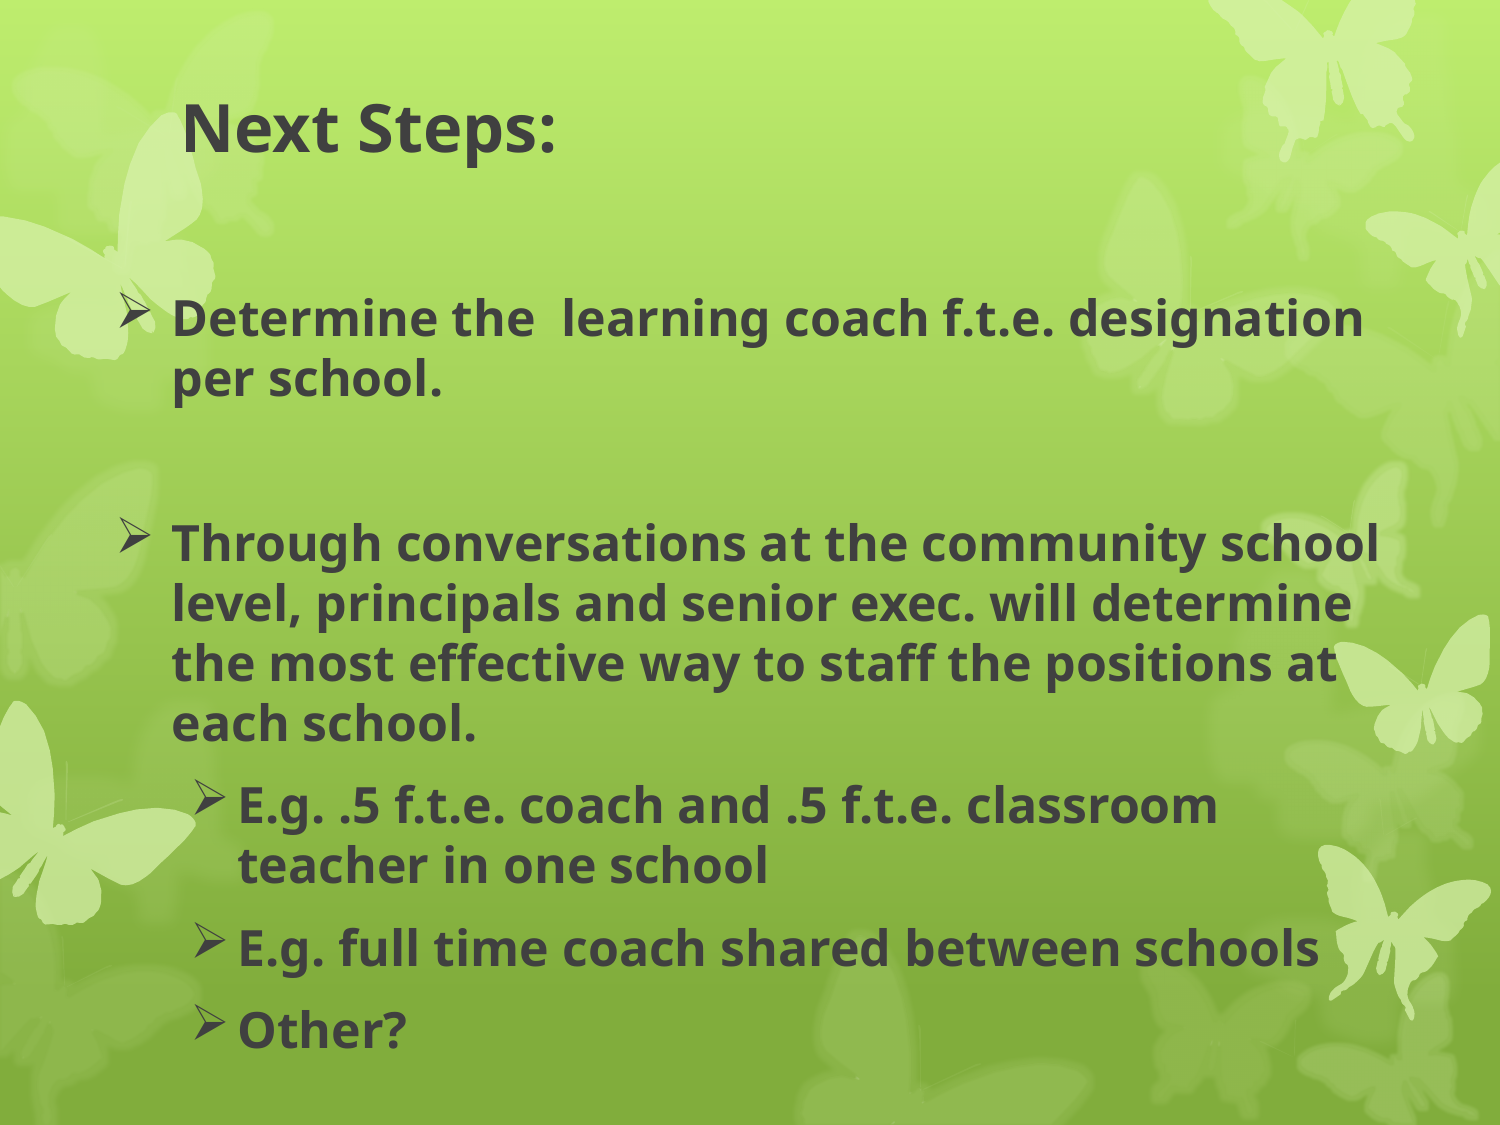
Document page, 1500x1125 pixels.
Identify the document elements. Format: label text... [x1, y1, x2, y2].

title Next Steps: [165, 42, 1335, 209]
list Determine the learning coach f.t.e. designation per school. Through conversations at the community school level, principals and senior exec. will determine the most effective way to staff the positions at each school. E.g. .5 f.t.e. coach and .5 f.t.e. classroom teacher in one school E.g. full time coach shared between schools Other? [100, 219, 1424, 1125]
